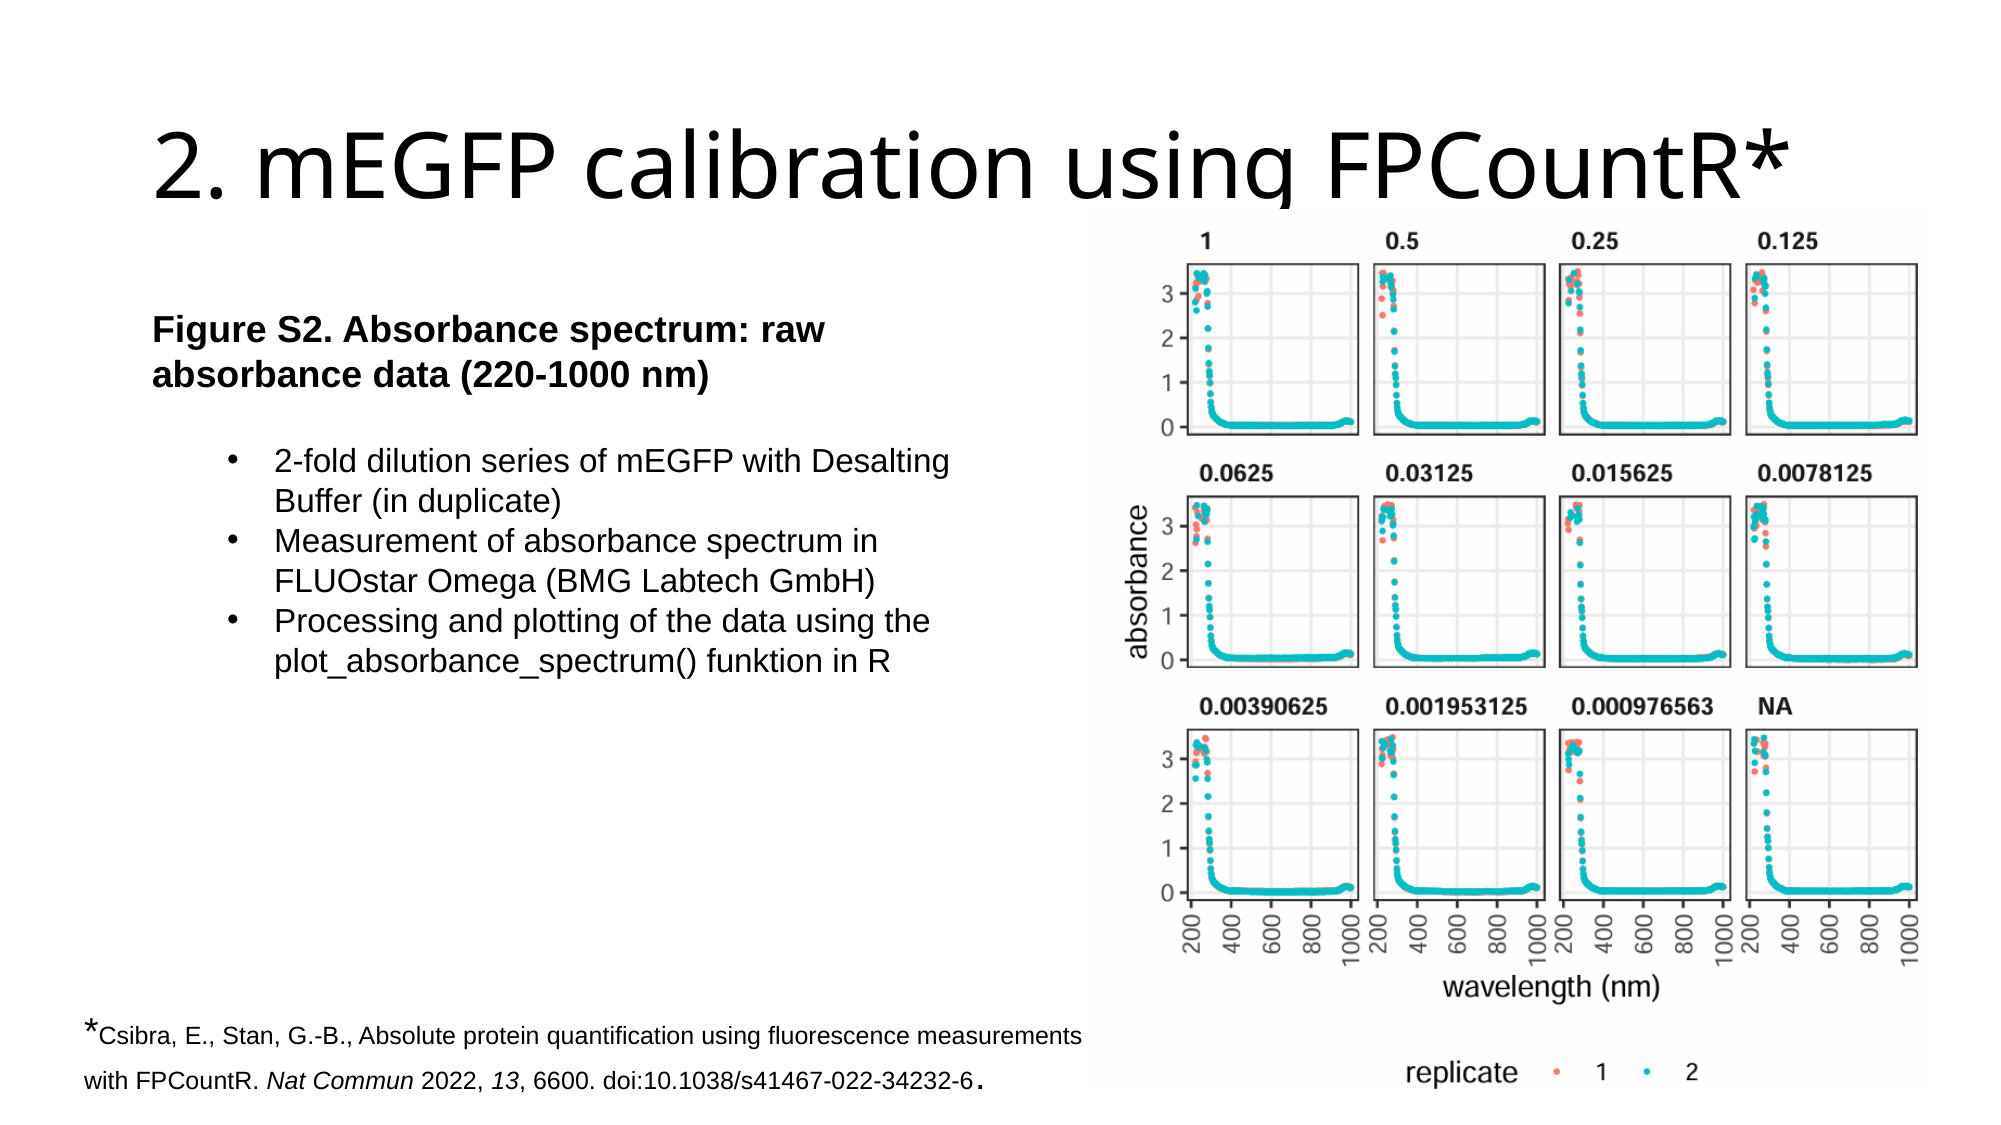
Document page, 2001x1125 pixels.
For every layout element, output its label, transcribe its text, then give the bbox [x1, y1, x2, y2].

picture [1088, 209, 1931, 1090]
title 2. mEGFP calibration using FPCountR* [137, 59, 1863, 278]
text_box *Csibra, E., Stan, G.-B., Absolute protein quantification using fluorescence measurements with FPCountR. Nat Commun 2022, 13, 6600. doi:10.1038/s41467-022-34232-6. [69, 1000, 1104, 1105]
text_box Figure S2. Absorbance spectrum: raw absorbance data (220-1000 nm) 2-fold dilution series of mEGFP with Desalting Buffer (in duplicate) Measurement of absorbance spectrum in FLUOstar Omega (BMG Labtech GmbH) Processing and plotting of the data using the plot_absorbance_spectrum() funktion in R [137, 297, 1037, 687]
